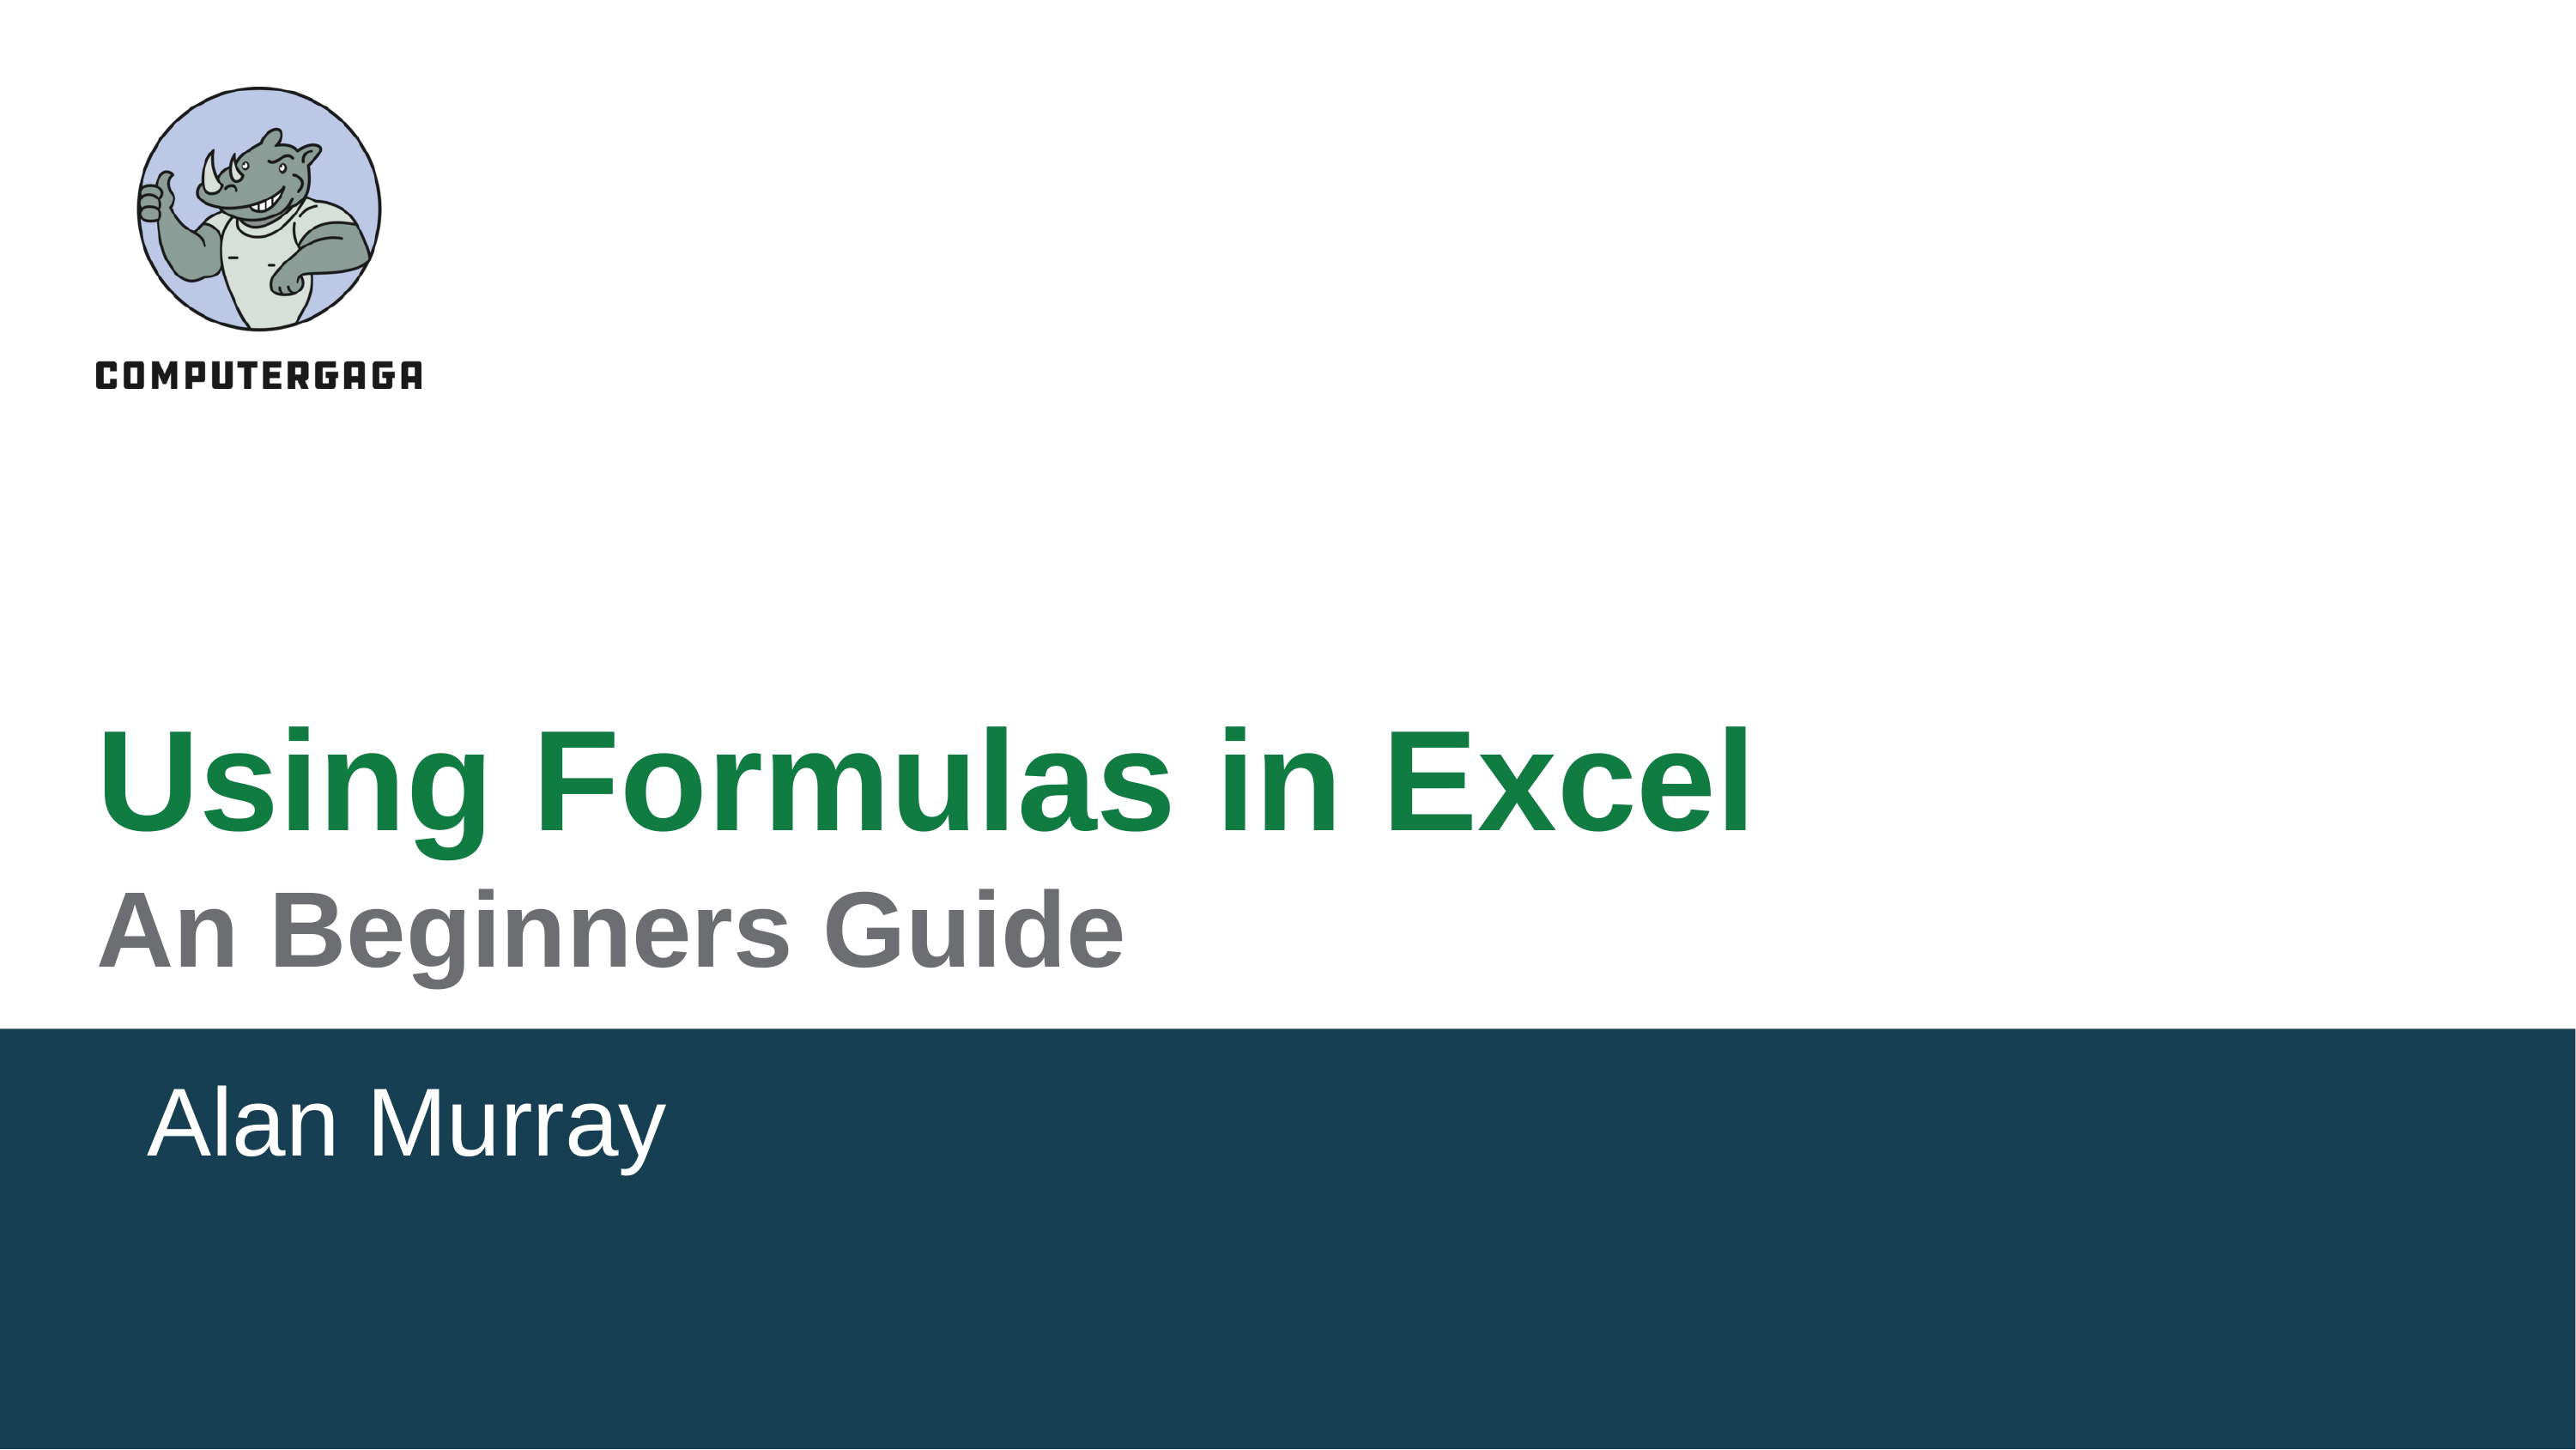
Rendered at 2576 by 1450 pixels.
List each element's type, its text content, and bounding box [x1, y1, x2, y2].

title Using Formulas in Excel An Beginners Guide [96, 683, 2480, 989]
subtitle Alan Murray [96, 1028, 2480, 1333]
picture [96, 75, 421, 400]
